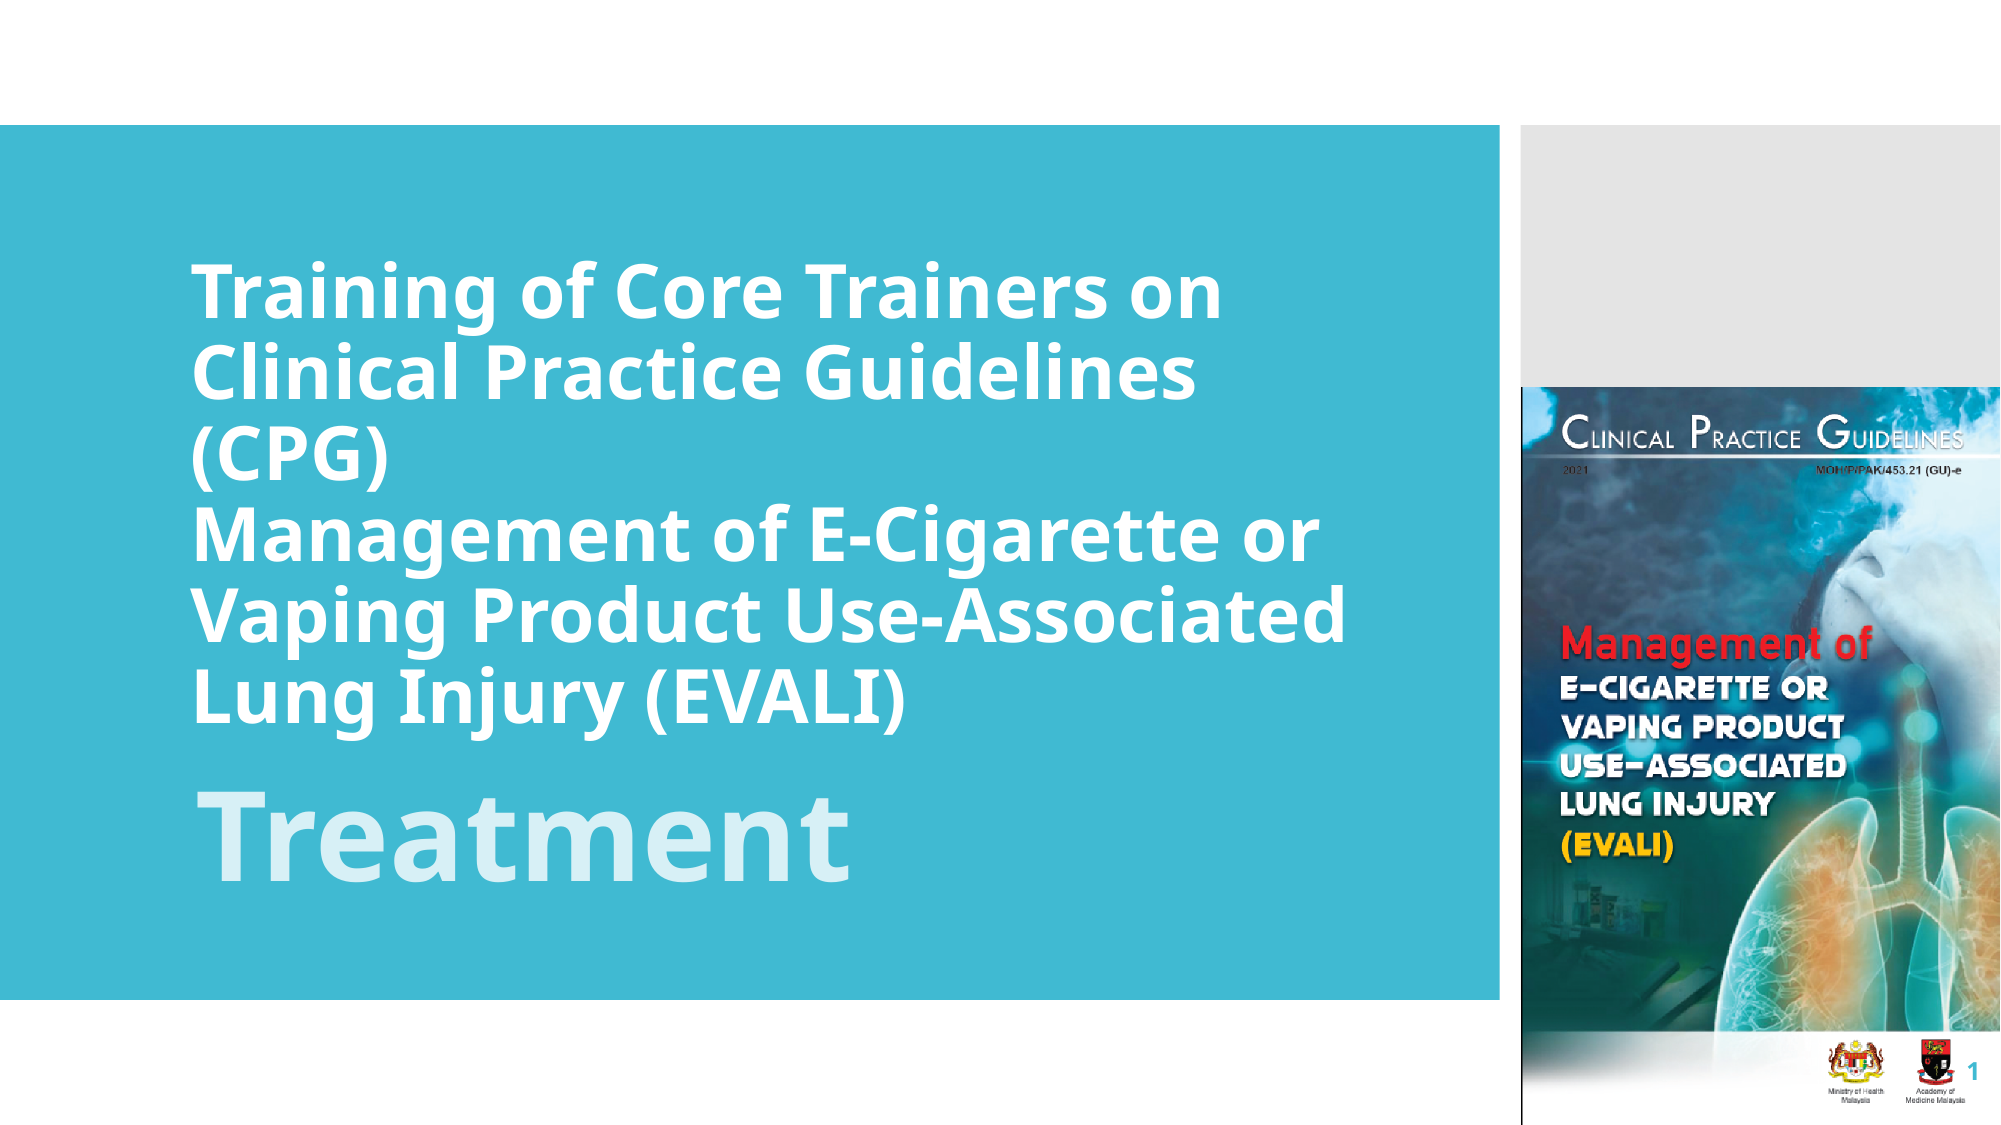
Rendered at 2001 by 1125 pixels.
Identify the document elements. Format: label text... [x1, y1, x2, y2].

subtitle Treatment [180, 766, 1381, 917]
title Training of Core Trainers on Clinical Practice Guidelines (CPG) Management of E-Cigarette or Vaping Product Use-Associated Lung Injury (EVALI) [175, 213, 1406, 747]
picture [1875, 391, 1884, 396]
picture [1520, 386, 2000, 1125]
picture [1874, 416, 1886, 423]
